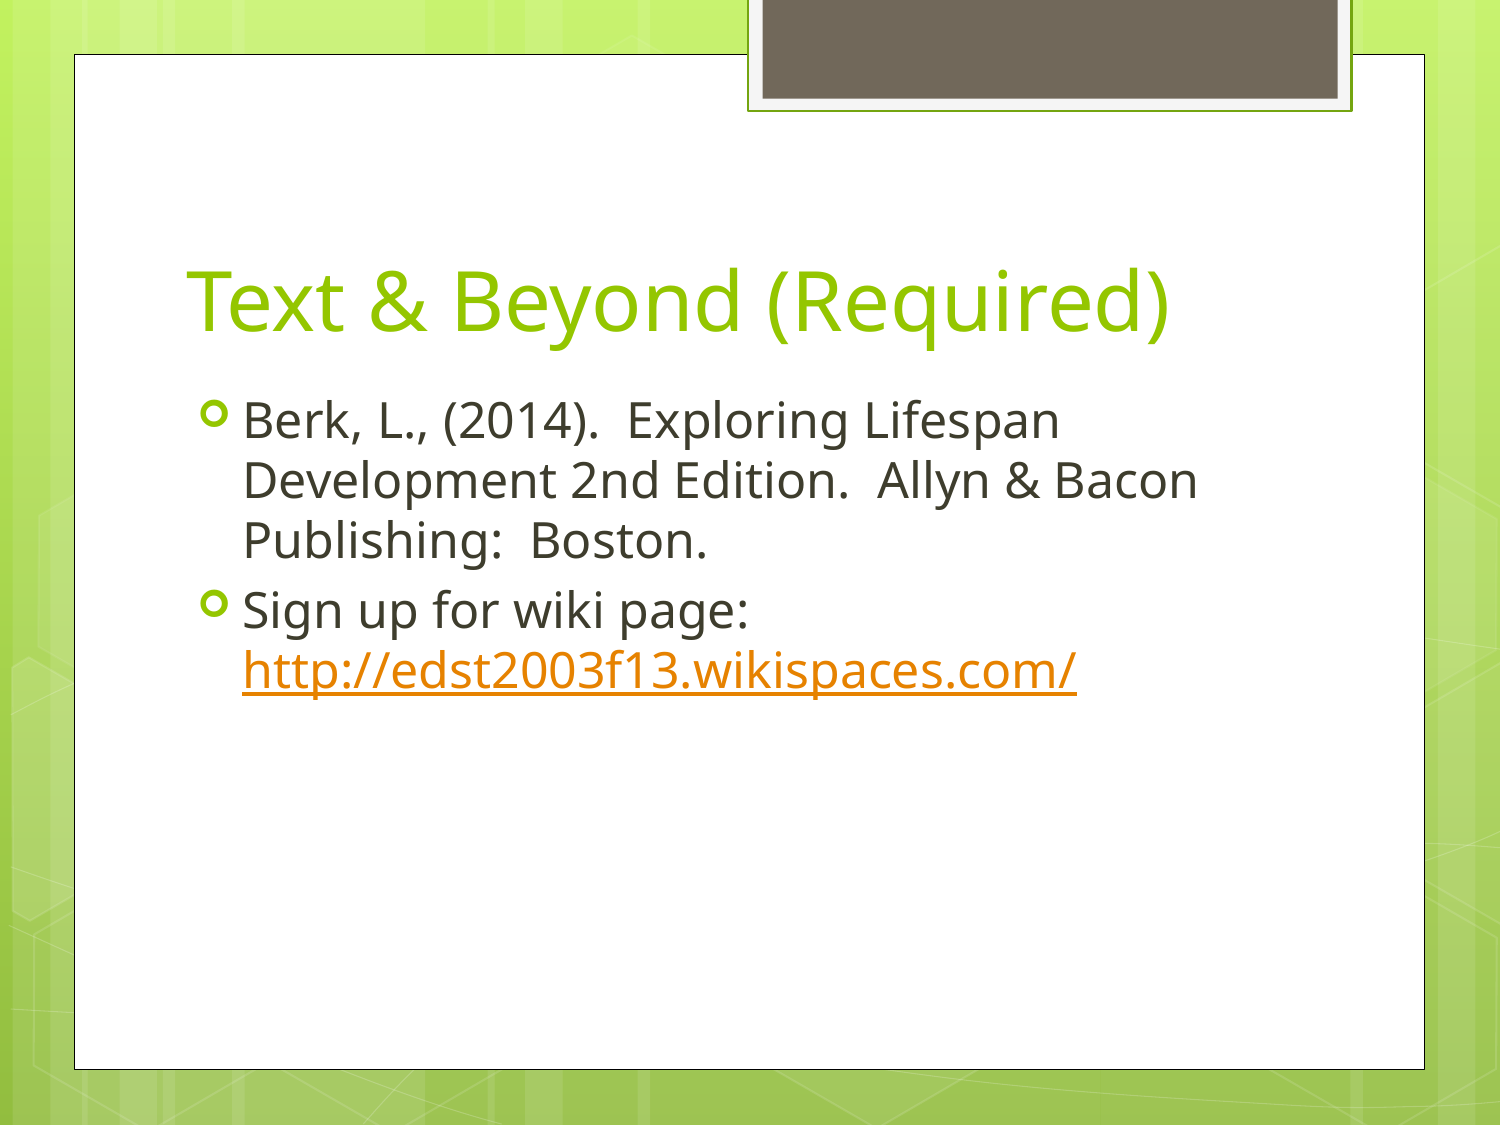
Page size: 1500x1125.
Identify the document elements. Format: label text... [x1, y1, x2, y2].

list Berk, L., (2014). Exploring Lifespan Development 2nd Edition. Allyn & Bacon Publishing: Boston. Sign up for wiki page: http://edst2003f13.wikispaces.com/ [171, 381, 1283, 957]
title Text & Beyond (Required) [171, 168, 1324, 357]
